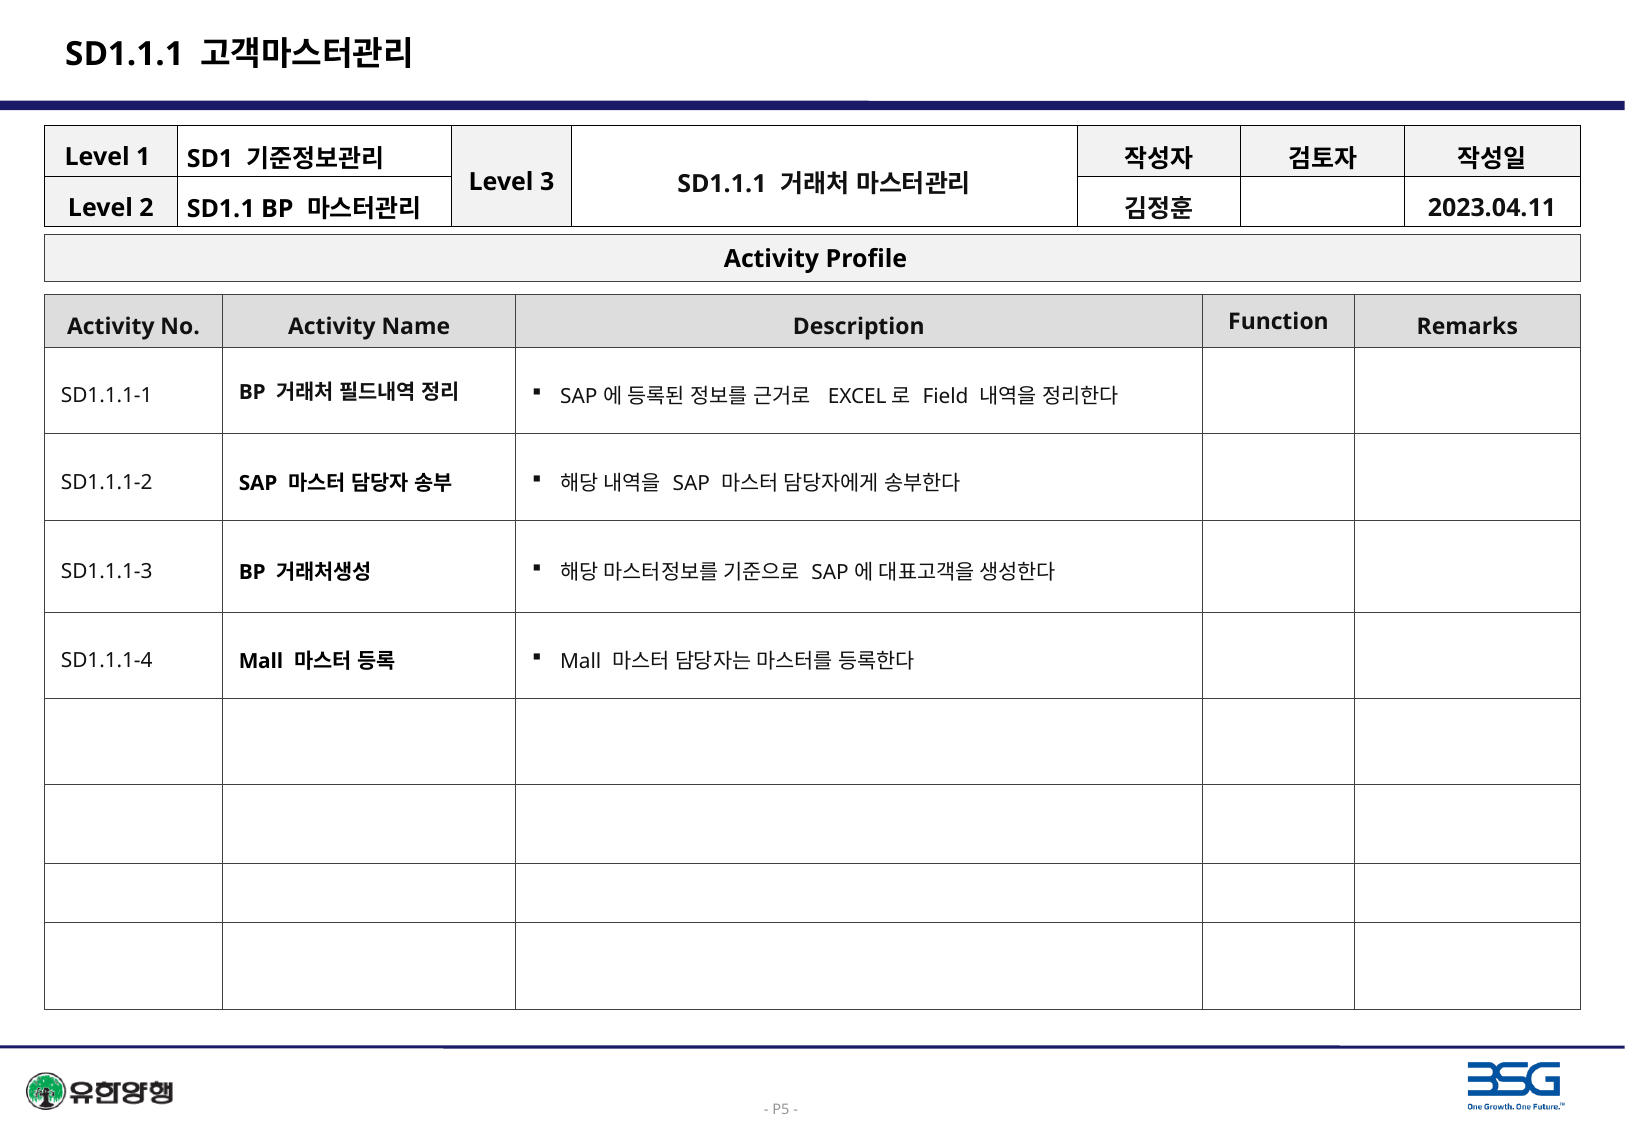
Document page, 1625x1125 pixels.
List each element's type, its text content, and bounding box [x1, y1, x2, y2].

table_cell 해당 마스터정보를 기준으로 SAP에 대표고객을 생성한다 [516, 521, 1202, 612]
table_cell [223, 785, 515, 863]
table_cell [1355, 699, 1580, 784]
table_header Description [516, 295, 1202, 347]
table_cell Mall 마스터 등록 [223, 613, 515, 698]
table_cell [1241, 177, 1404, 226]
table_cell [1355, 923, 1580, 1009]
table_cell Level 2 [45, 177, 177, 226]
table_cell SD1.1.1-3 [45, 521, 222, 612]
table_cell Mall 마스터 담당자는 마스터를 등록한다 [516, 613, 1202, 698]
table_cell [45, 864, 222, 922]
table_cell [1355, 521, 1580, 612]
table_cell 해당 내역을 SAP 마스터 담당자에게 송부한다 [516, 434, 1202, 520]
table_cell [516, 699, 1202, 784]
table_cell [516, 923, 1202, 1009]
table_cell [45, 785, 222, 863]
table_cell 김정훈 [1078, 177, 1240, 226]
table_cell [1203, 521, 1354, 612]
table_cell 2023.04.11 [1405, 177, 1580, 226]
table_header Level 3 [452, 126, 571, 226]
table_cell SAP 마스터 담당자 송부 [223, 434, 515, 520]
table_header SD1 기준정보관리 [178, 126, 451, 176]
picture [20, 1068, 178, 1112]
table_header 검토자 [1241, 126, 1404, 176]
table_cell [223, 864, 515, 922]
table_cell [45, 699, 222, 784]
table_cell SD1.1.1-4 [45, 613, 222, 698]
table_cell [1203, 864, 1354, 922]
table_cell [1203, 348, 1354, 433]
table_header Remarks [1355, 295, 1580, 347]
table_cell [1355, 613, 1580, 698]
table_header Level 1 [45, 126, 177, 176]
table_cell BP 거래처생성 [223, 521, 515, 612]
table_cell [1203, 923, 1354, 1009]
picture [1466, 1062, 1565, 1110]
table_header 작성일 [1405, 126, 1580, 176]
table_cell SAP에 등록된 정보를 근거로 EXCEL로 Field 내역을 정리한다 [516, 348, 1202, 433]
table_cell SD1.1.1-1 [45, 348, 222, 433]
table_cell [516, 785, 1202, 863]
table_cell [45, 923, 222, 1009]
table_header SD1.1.1 거래처 마스터관리 [572, 126, 1077, 226]
table_header Activity Name [223, 295, 515, 347]
table_header Function [1203, 295, 1354, 347]
table_cell [1203, 785, 1354, 863]
table_header 작성자 [1078, 126, 1240, 176]
table_cell [1203, 699, 1354, 784]
text_box Activity Profile [44, 234, 1581, 282]
table_cell [1355, 434, 1580, 520]
table_cell [223, 923, 515, 1009]
table_cell SD1.1 BP 마스터관리 [178, 177, 451, 226]
table_cell [1355, 348, 1580, 433]
table_cell [1203, 434, 1354, 520]
table_cell SD1.1.1-2 [45, 434, 222, 520]
table_cell [516, 864, 1202, 922]
table_cell BP 거래처 필드내역 정리 [223, 348, 515, 433]
table_cell [1203, 613, 1354, 698]
table_cell [223, 699, 515, 784]
table_cell [1355, 864, 1580, 922]
title SD1.1.1 고객마스터관리 [50, 23, 1118, 80]
table_header Activity No. [45, 295, 222, 347]
table_cell [1355, 785, 1580, 863]
